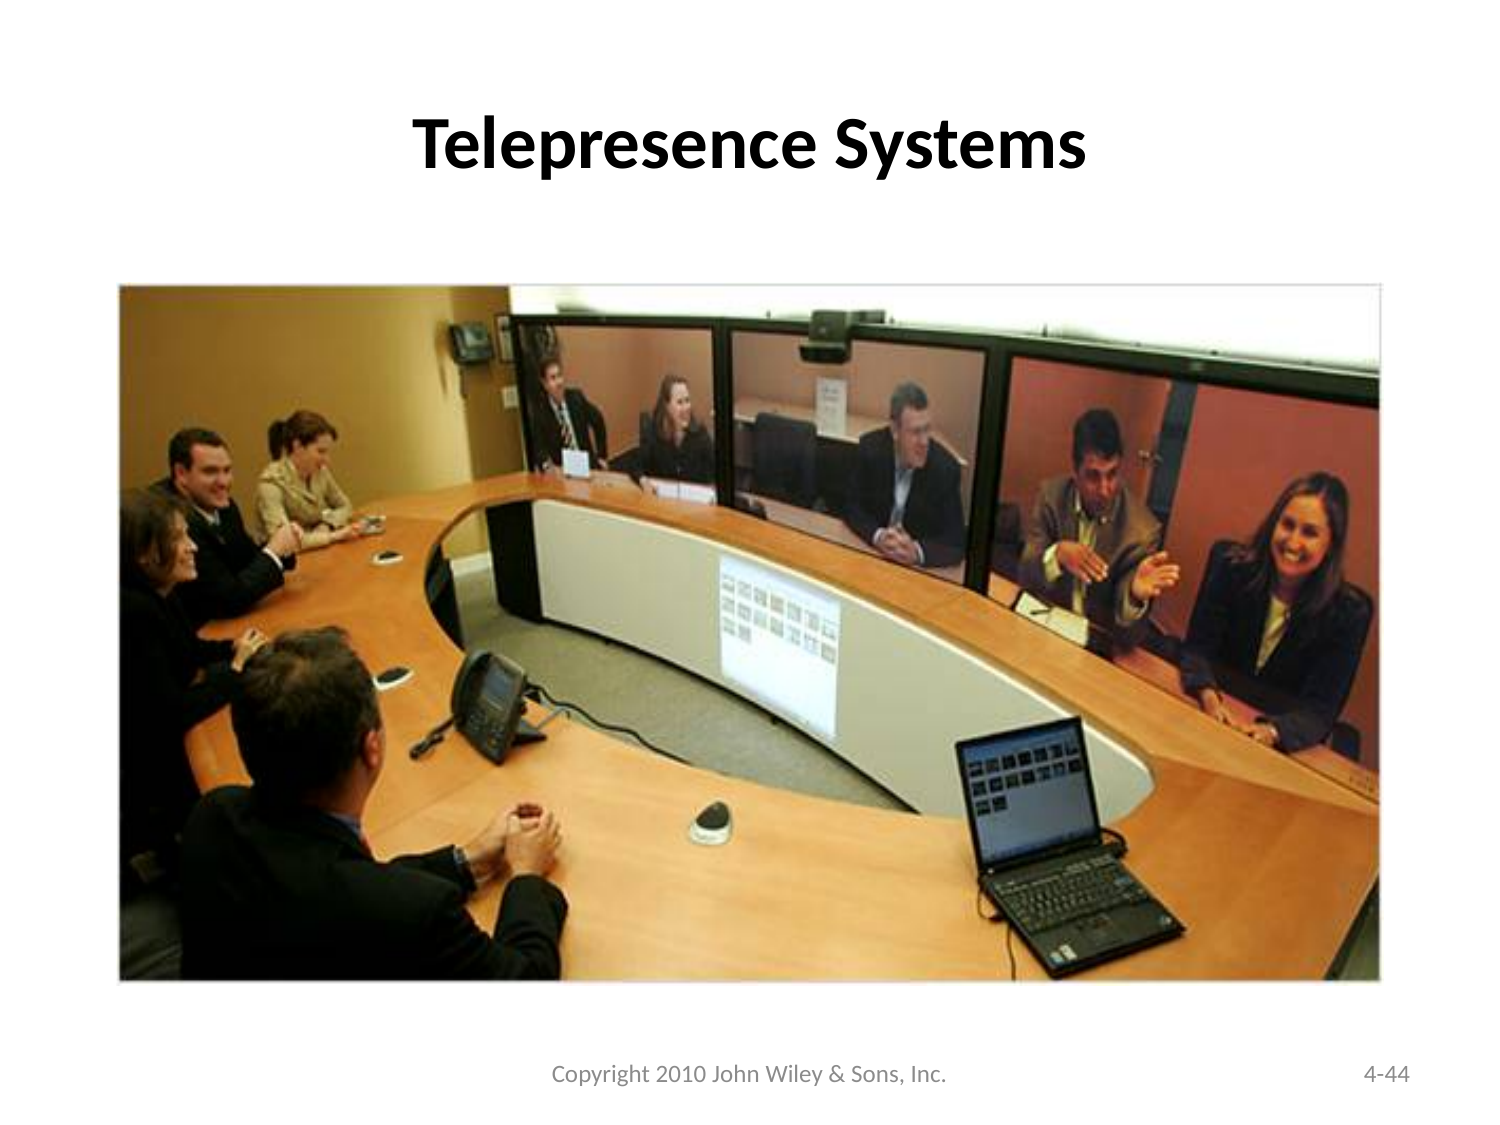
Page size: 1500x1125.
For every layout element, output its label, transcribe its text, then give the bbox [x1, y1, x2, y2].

footer Copyright 2010 John Wiley & Sons, Inc. [512, 1042, 988, 1103]
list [115, 281, 1385, 986]
title Telepresence Systems [75, 45, 1425, 233]
slide_number 4-44 [1074, 1042, 1425, 1103]
